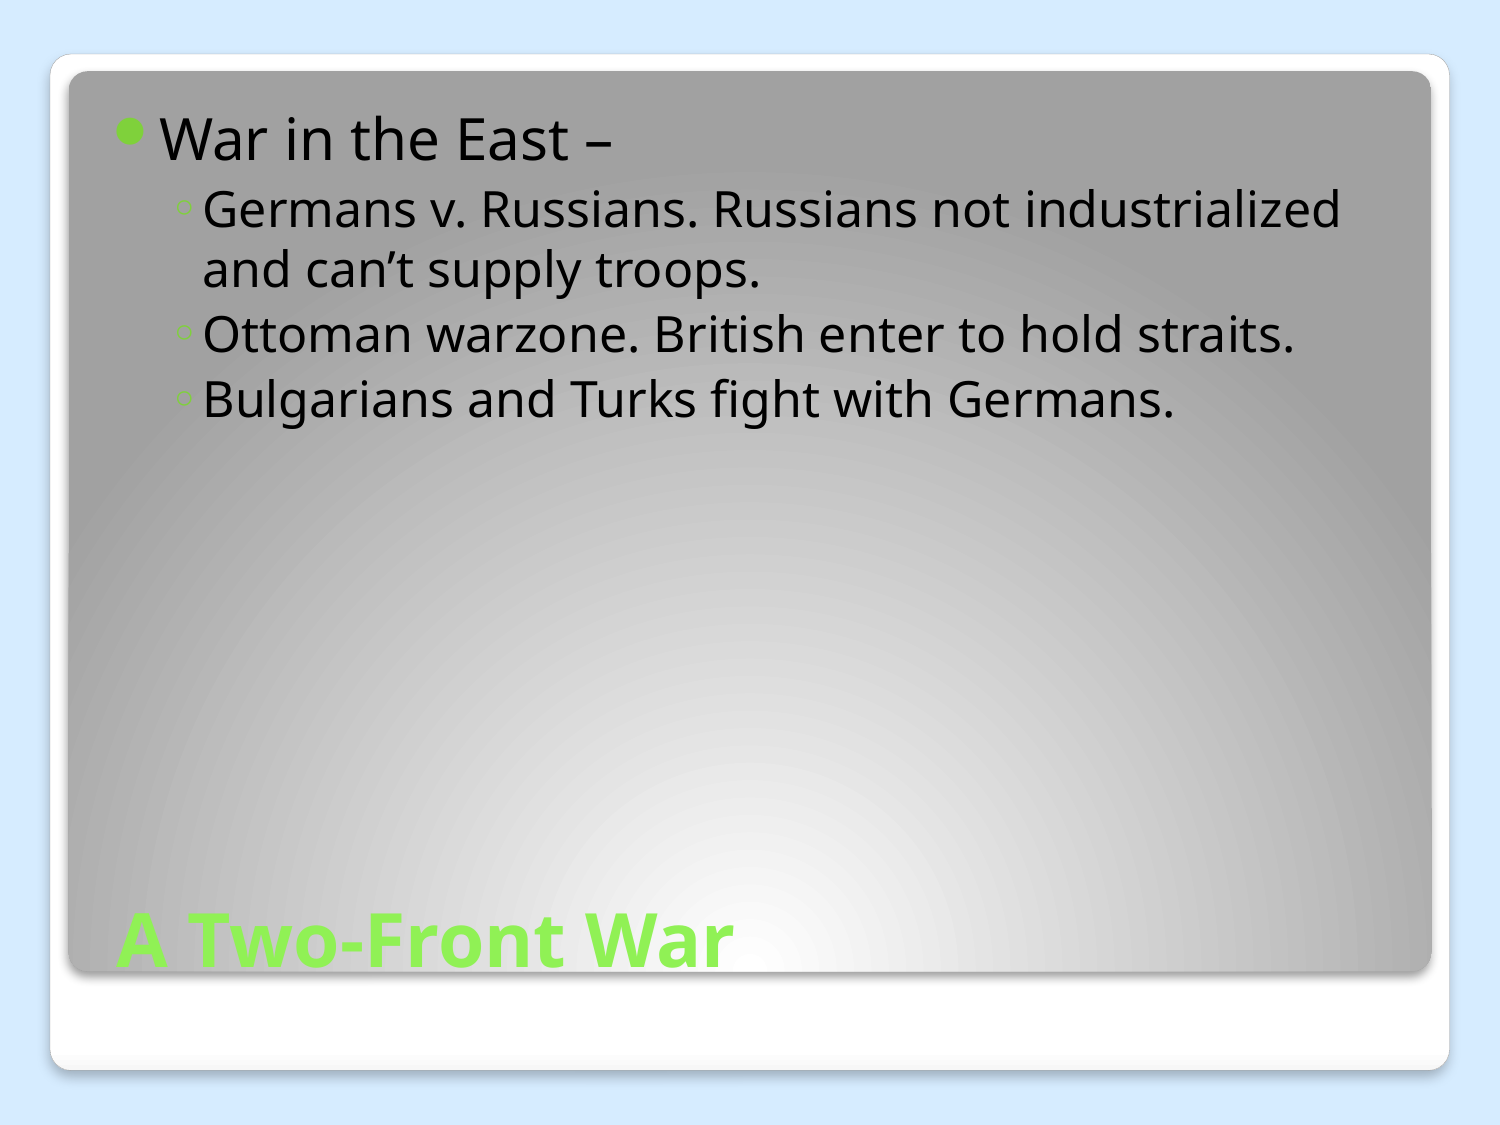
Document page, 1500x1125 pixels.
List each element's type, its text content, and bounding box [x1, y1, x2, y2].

list War in the East – Germans v. Russians. Russians not industrialized and can’t supply troops. Ottoman warzone. British enter to hold straits. Bulgarians and Turks fight with Germans. [82, 86, 1425, 774]
title A Two-Front War [82, 817, 1425, 990]
